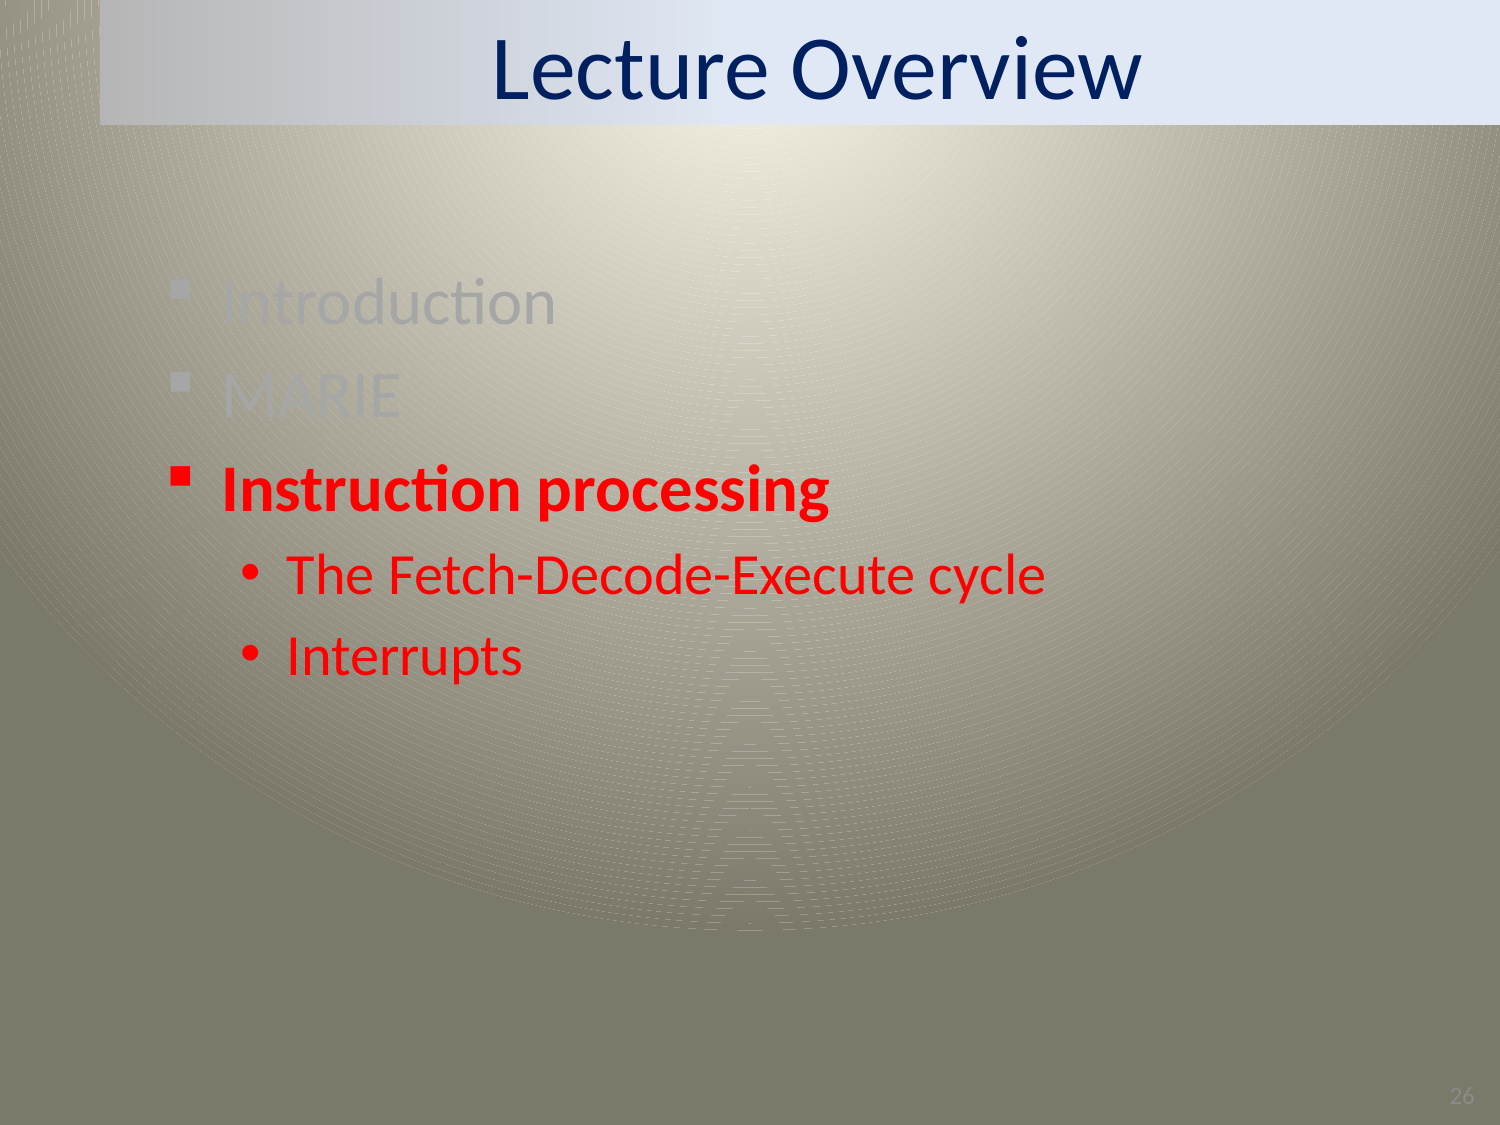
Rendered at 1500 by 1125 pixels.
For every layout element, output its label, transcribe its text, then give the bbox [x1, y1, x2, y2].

title Lecture Overview [135, 0, 1500, 125]
list Introduction MARIE Instruction processing The Fetch-Decode-Execute cycle Interrupts [150, 249, 1488, 993]
